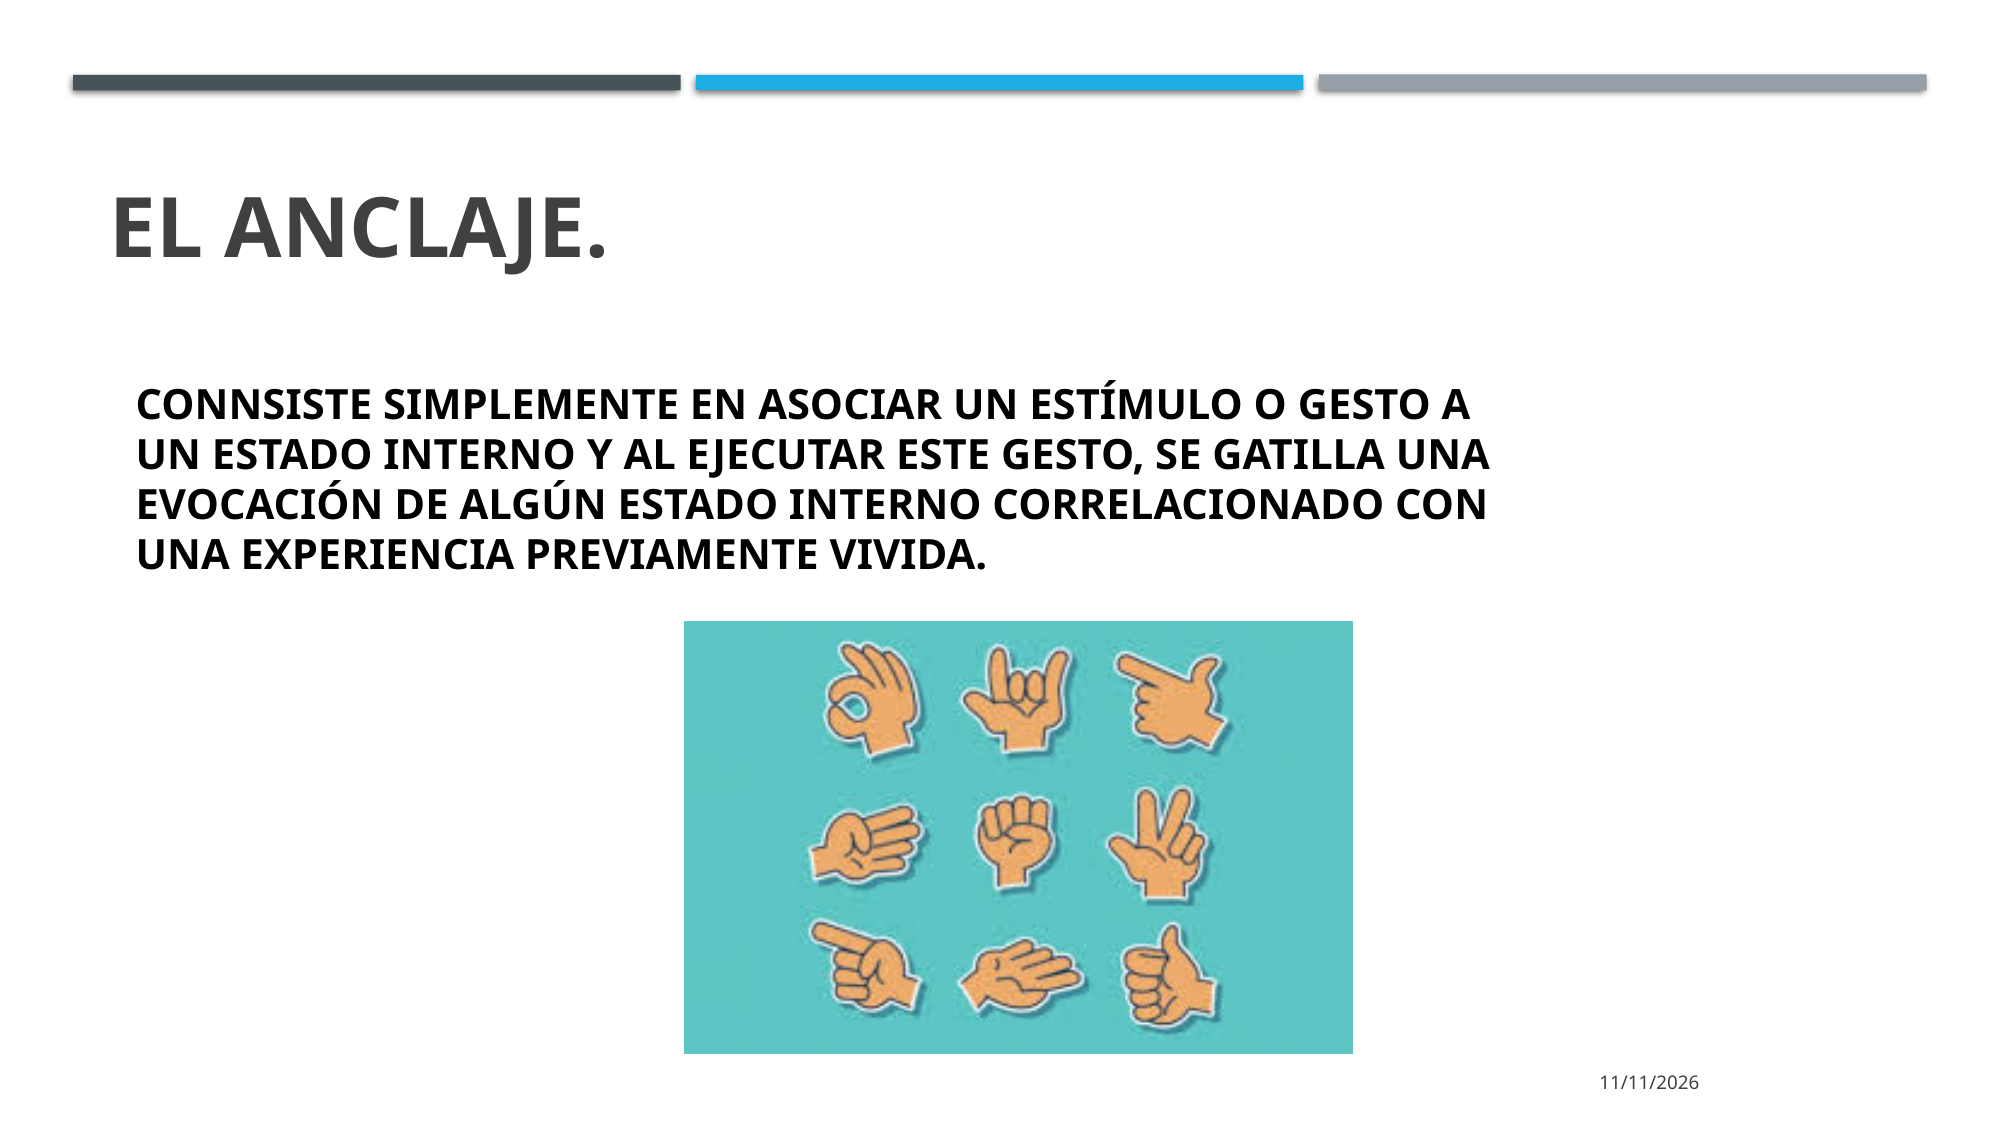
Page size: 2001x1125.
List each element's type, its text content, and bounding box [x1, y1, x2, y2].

title El anclaje. [94, 119, 1904, 282]
text_box CONNSISTE SIMPLEMENTE EN ASOCIAR UN ESTÍMULO O GESTO A UN ESTADO INTERNO Y AL EJECUTAR ESTE GESTO, SE GATILLA UNA EVOCACIÓN DE ALGÚN ESTADO INTERNO CORRELACIONADO CON UNA EXPERIENCIA PREVIAMENTE VIVIDA. [120, 370, 1542, 586]
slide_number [1247, 1053, 1715, 1114]
picture [684, 621, 1354, 1055]
